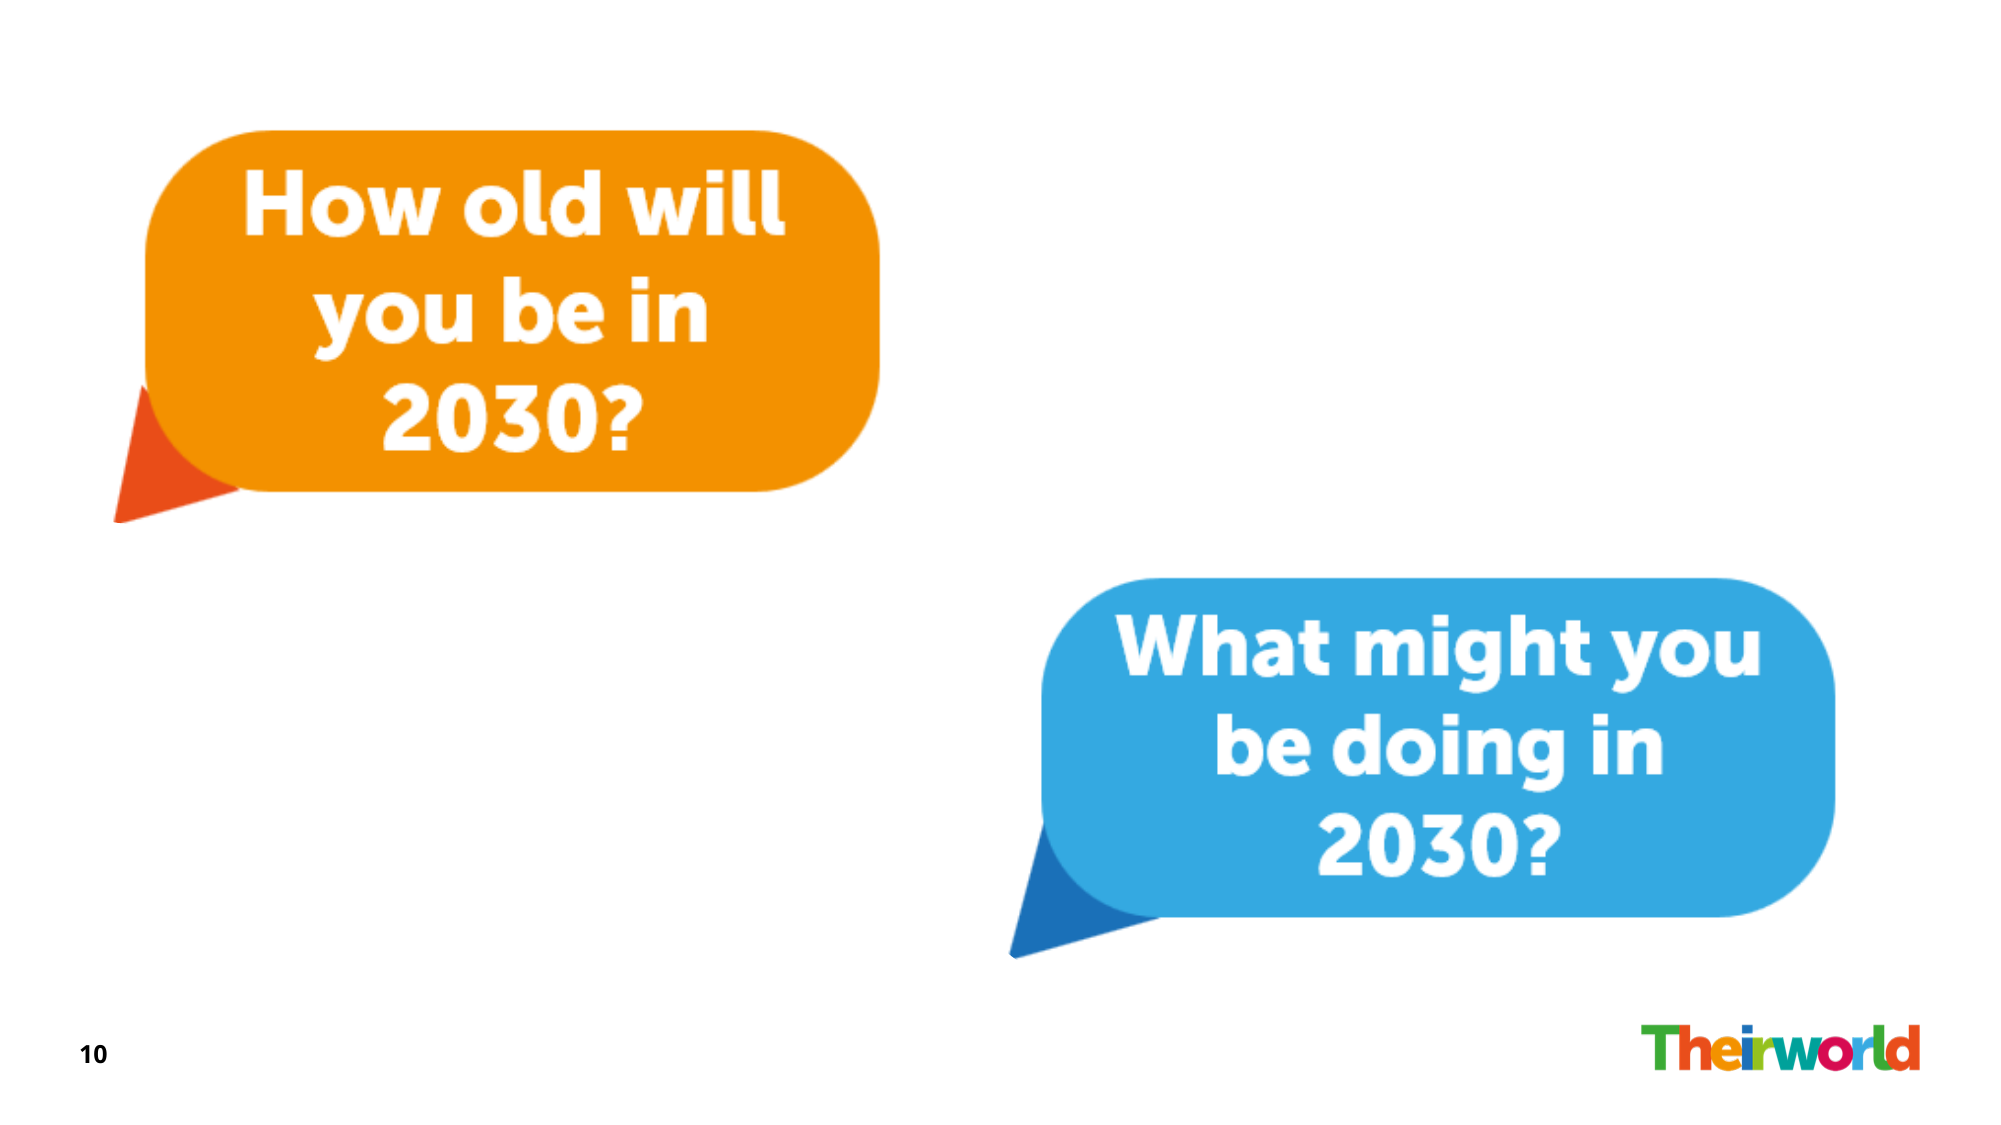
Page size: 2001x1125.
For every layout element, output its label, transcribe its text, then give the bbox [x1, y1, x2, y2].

slide_number 10 [79, 1023, 190, 1073]
picture [59, 123, 896, 524]
picture [985, 562, 1843, 971]
picture [1633, 1014, 1928, 1082]
